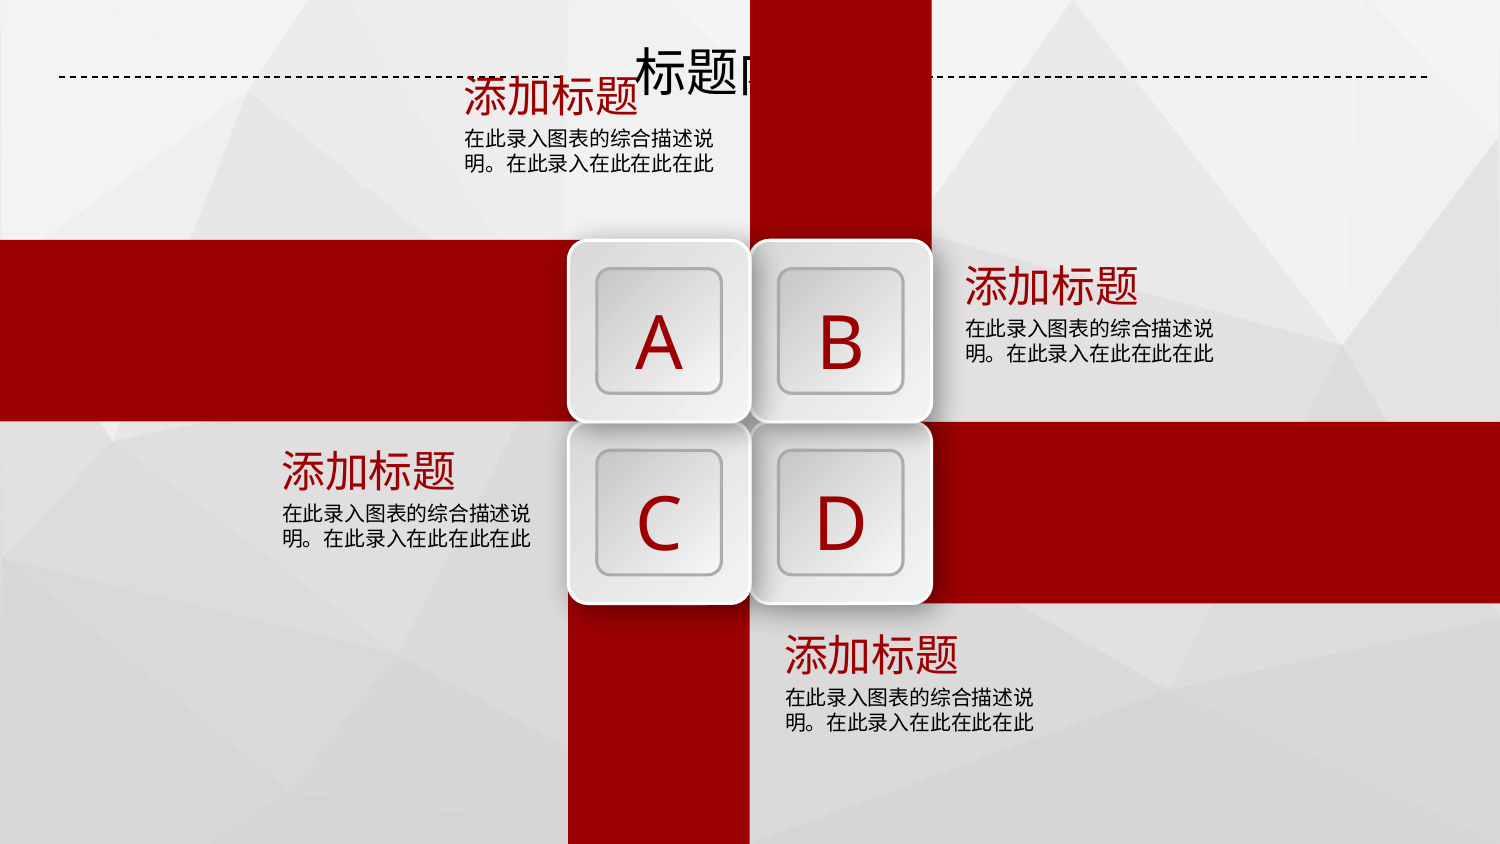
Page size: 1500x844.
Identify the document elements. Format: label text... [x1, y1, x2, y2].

text_box 标题内容 [608, 32, 748, 61]
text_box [449, 61, 830, 184]
text_box [567, 618, 751, 844]
text_box [0, 238, 567, 423]
text_box [748, 0, 933, 230]
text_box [949, 250, 1330, 374]
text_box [769, 620, 1150, 744]
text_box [568, 240, 932, 604]
picture [751, 604, 1500, 844]
picture [932, 0, 1500, 420]
picture [0, 0, 749, 240]
picture [0, 423, 568, 844]
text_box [266, 436, 647, 560]
text_box [953, 420, 1500, 605]
